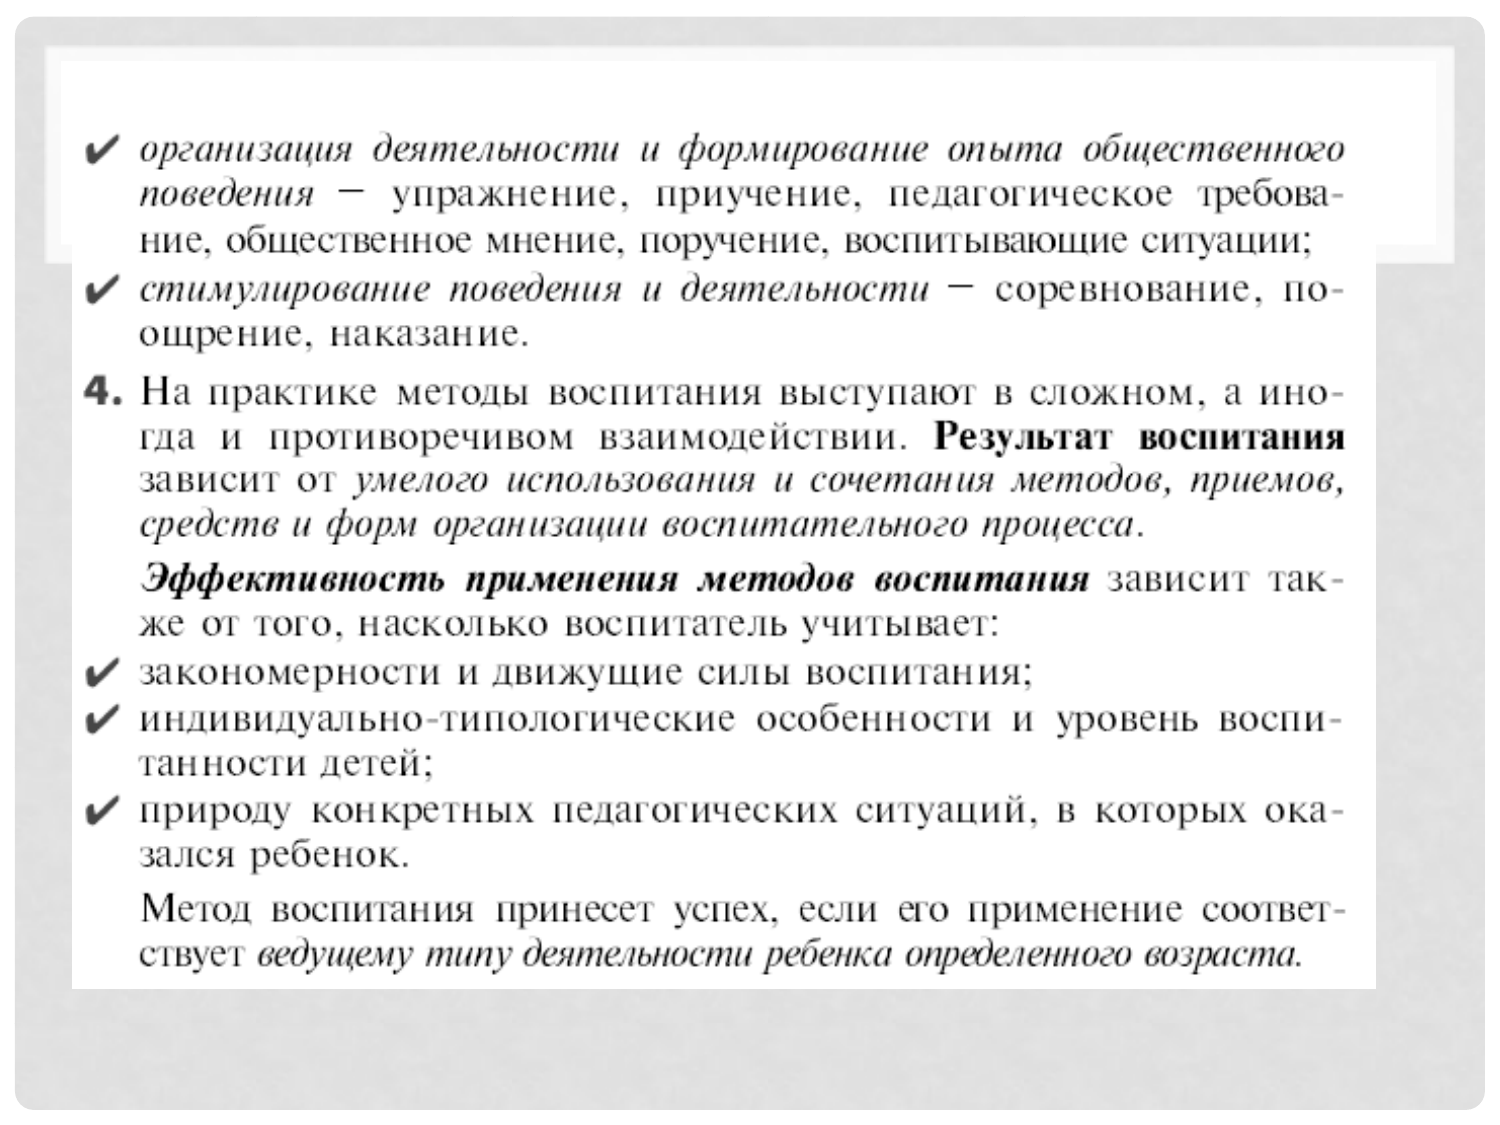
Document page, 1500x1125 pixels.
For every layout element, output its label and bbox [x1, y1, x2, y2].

picture [72, 101, 1377, 989]
